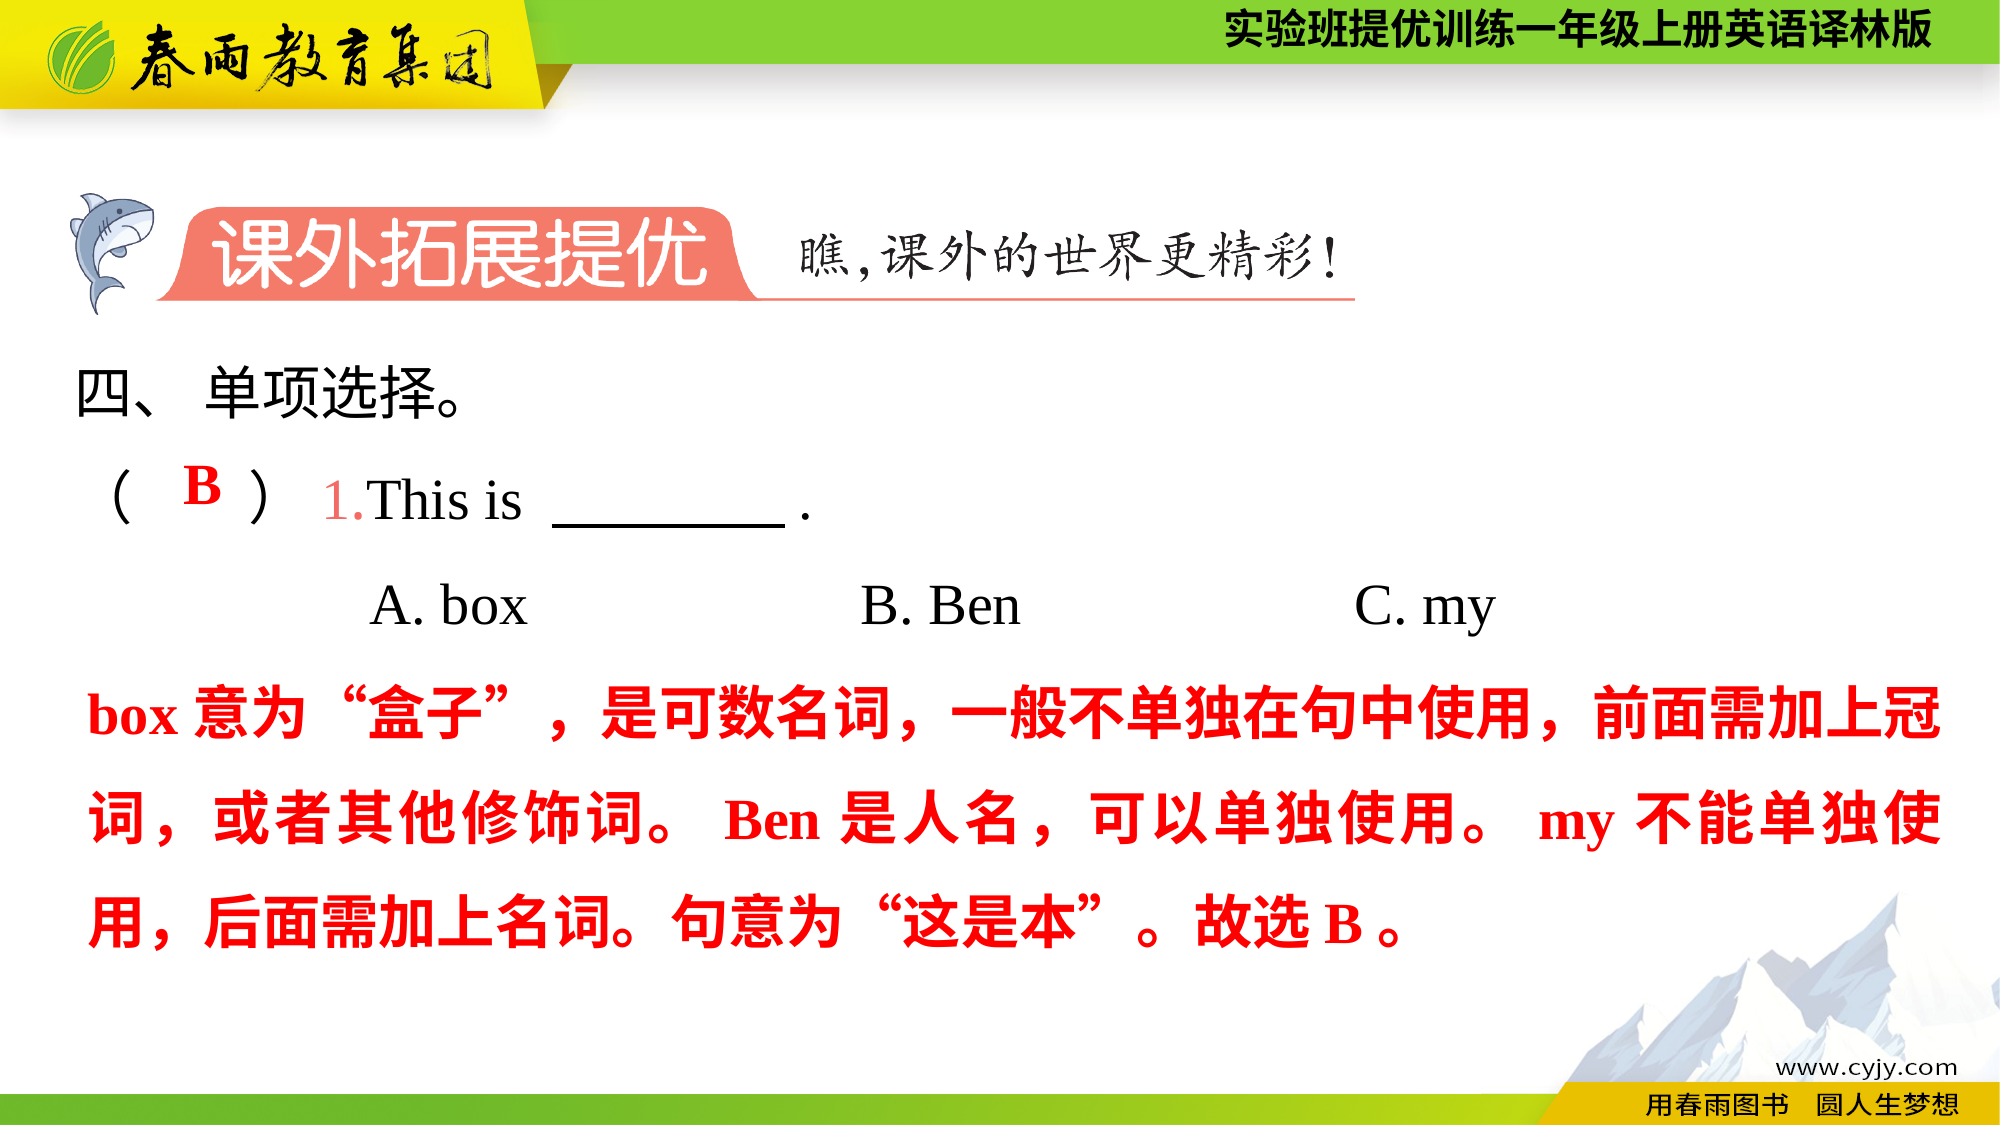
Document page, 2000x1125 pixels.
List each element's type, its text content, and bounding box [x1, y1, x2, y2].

picture [0, 0, 2000, 1125]
text_box B [168, 438, 238, 524]
list 四、 单项选择。 （ ）1.This is . A. box B. Ben C. my [59, 313, 1944, 634]
text_box box意为“盒子”，是可数名词，一般不单独在句中使用，前面需加上冠词，或者其他修饰词。Ben是人名，可以单独使用。my不能单独使用，后面需加上名词。句意为“这是本”。故选B。 [72, 633, 1957, 964]
